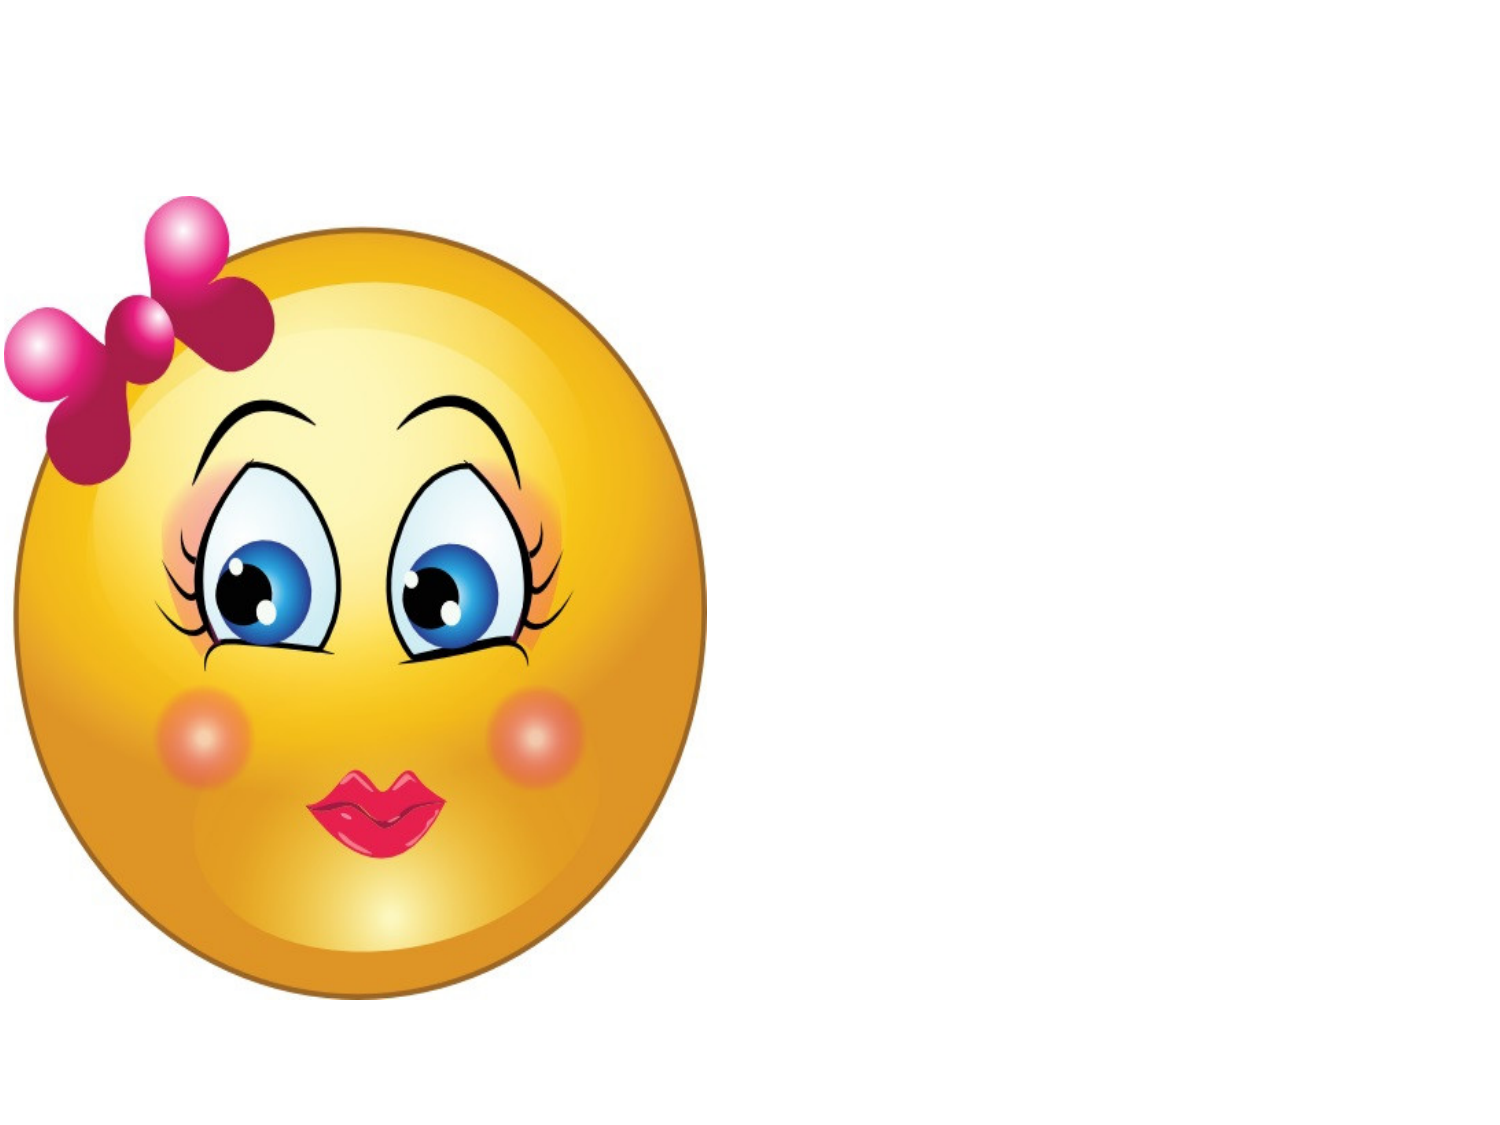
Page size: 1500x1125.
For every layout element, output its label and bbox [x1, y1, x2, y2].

picture [4, 195, 707, 1000]
